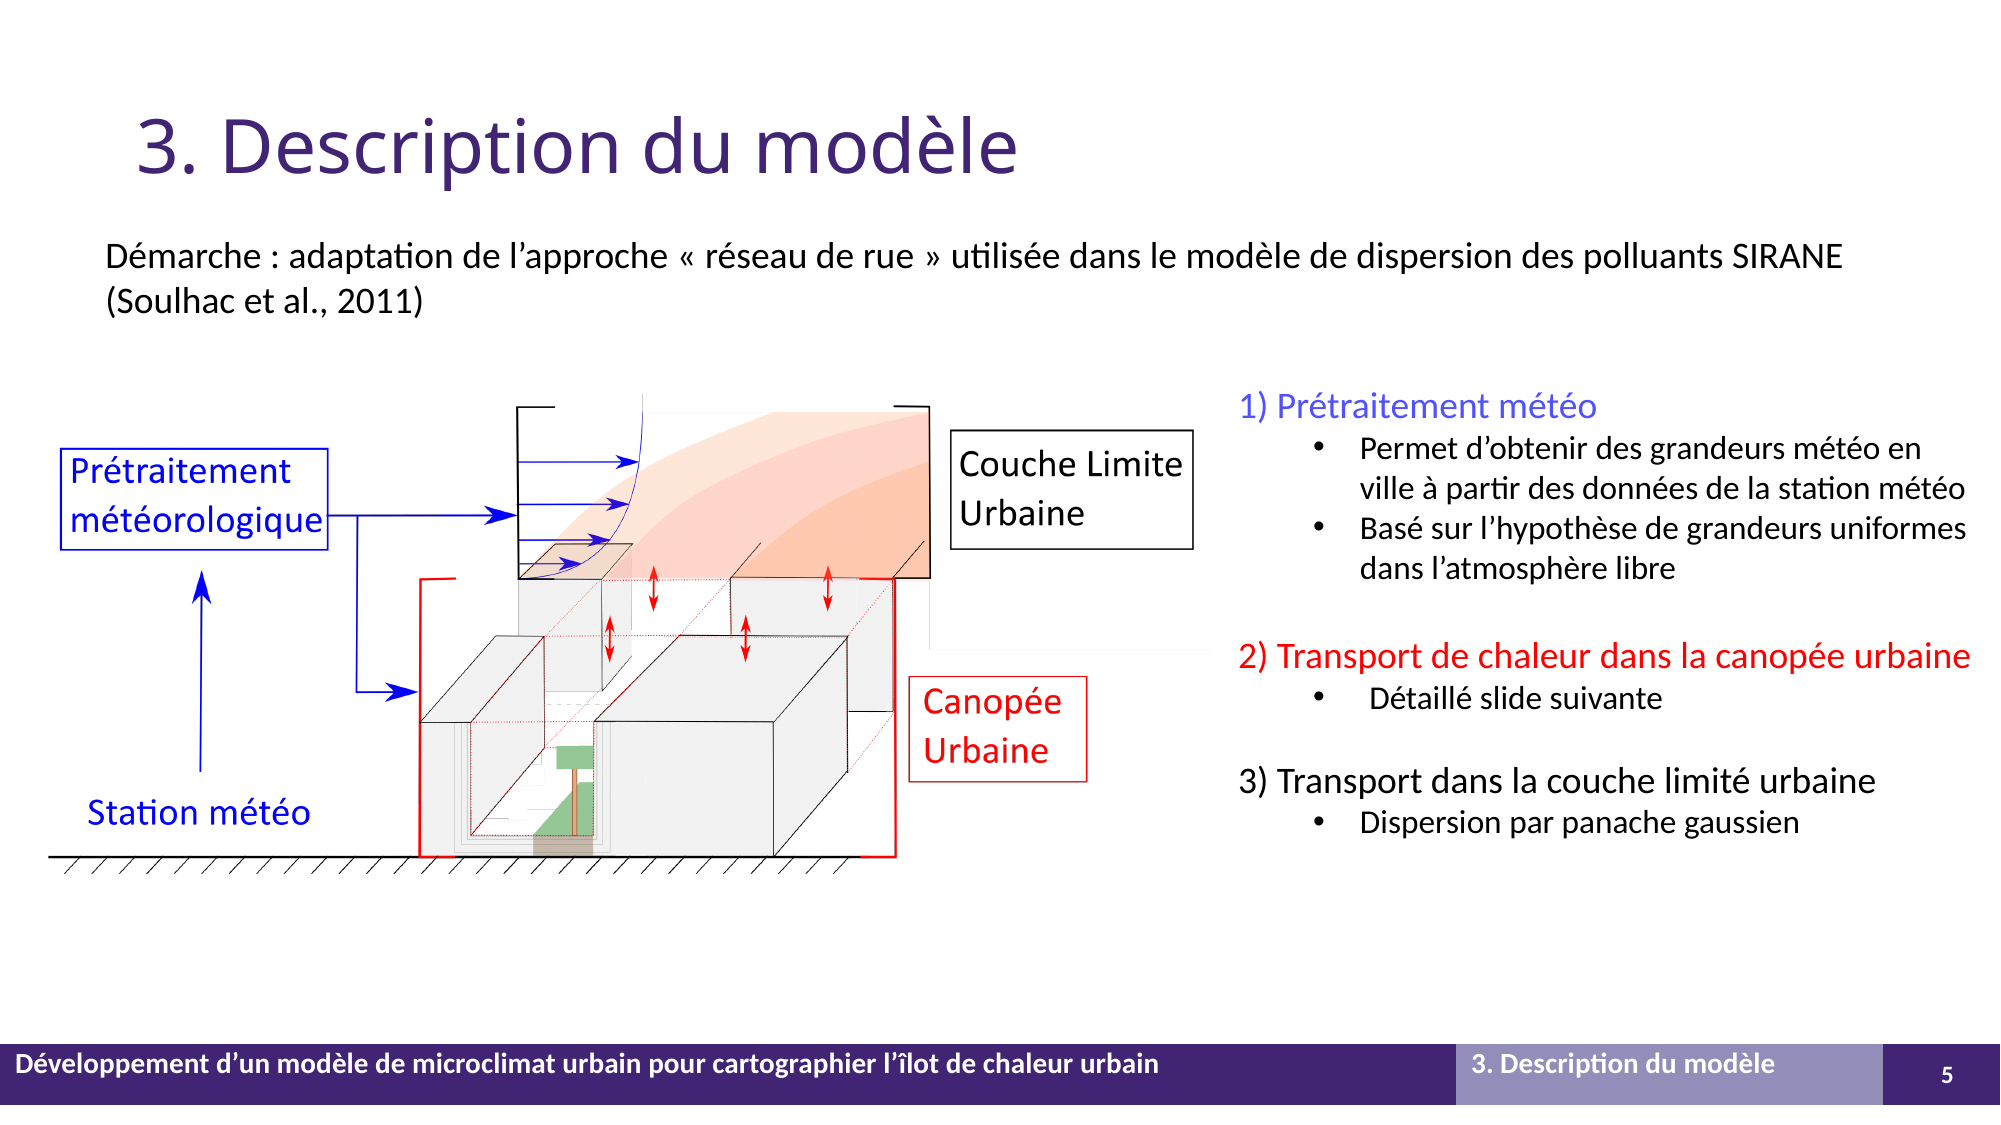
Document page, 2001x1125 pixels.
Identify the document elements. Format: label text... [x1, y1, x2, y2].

table_header Développement d’un modèle de microclimat urbain pour cartographier l’îlot de chaleur urbain [0, 1044, 1456, 1105]
picture [48, 393, 1211, 874]
text_box 1) Prétraitement météo Permet d’obtenir des grandeurs météo en ville à partir des données de la station météo Basé sur l’hypothèse de grandeurs uniformes dans l’atmosphère libre 2) Transport de chaleur dans la canopée urbaine Détaillé slide suivante 3) Transport dans la couche limité urbaine Dispersion par panache gaussien [1223, 373, 1994, 848]
table_header 3. Description du modèle [1456, 1044, 1883, 1105]
table_header [1883, 1044, 2000, 1105]
slide_number 5 [1909, 1043, 1969, 1103]
text_box Démarche : adaptation de l’approche « réseau de rue » utilisée dans le modèle de dispersion des polluants SIRANE (Soulhac et al., 2011) [90, 223, 1879, 329]
title 3. Description du modèle [121, 74, 1847, 223]
